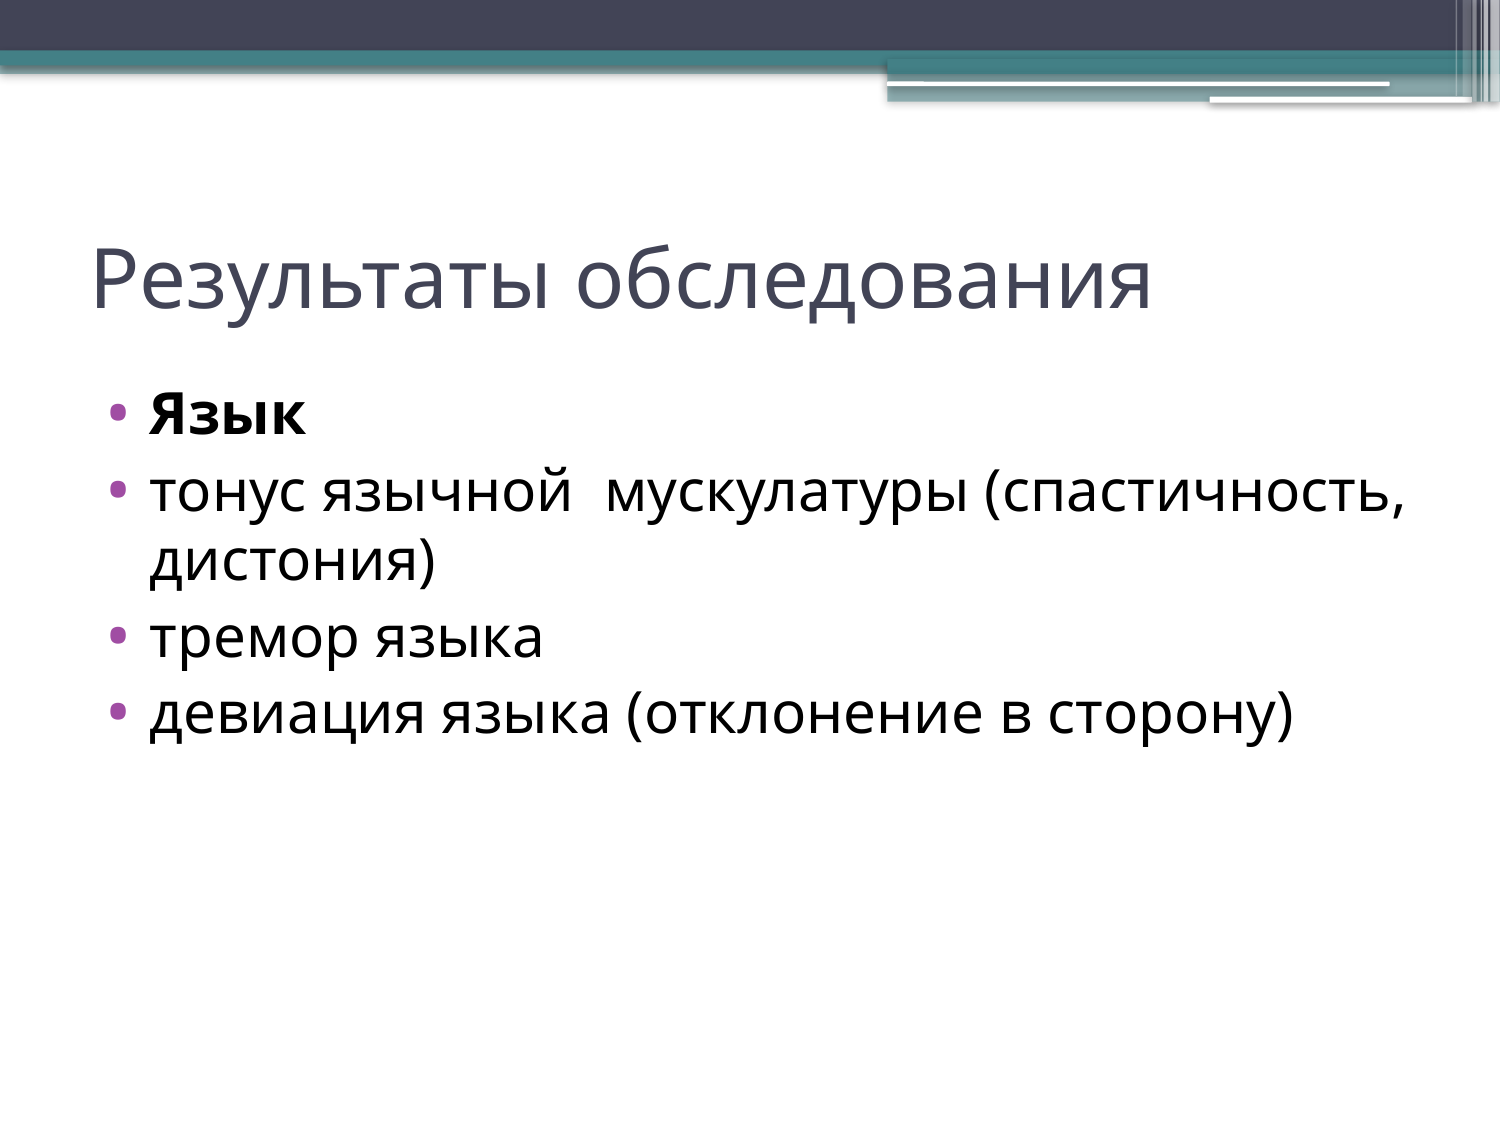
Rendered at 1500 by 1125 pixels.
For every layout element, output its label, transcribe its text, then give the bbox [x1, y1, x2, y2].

title Результаты обследования [75, 187, 1425, 363]
list Язык тонус язычной мускулатуры (спастичность, дистония) тремор языка девиация языка (отклонение в сторону) [75, 368, 1425, 1079]
